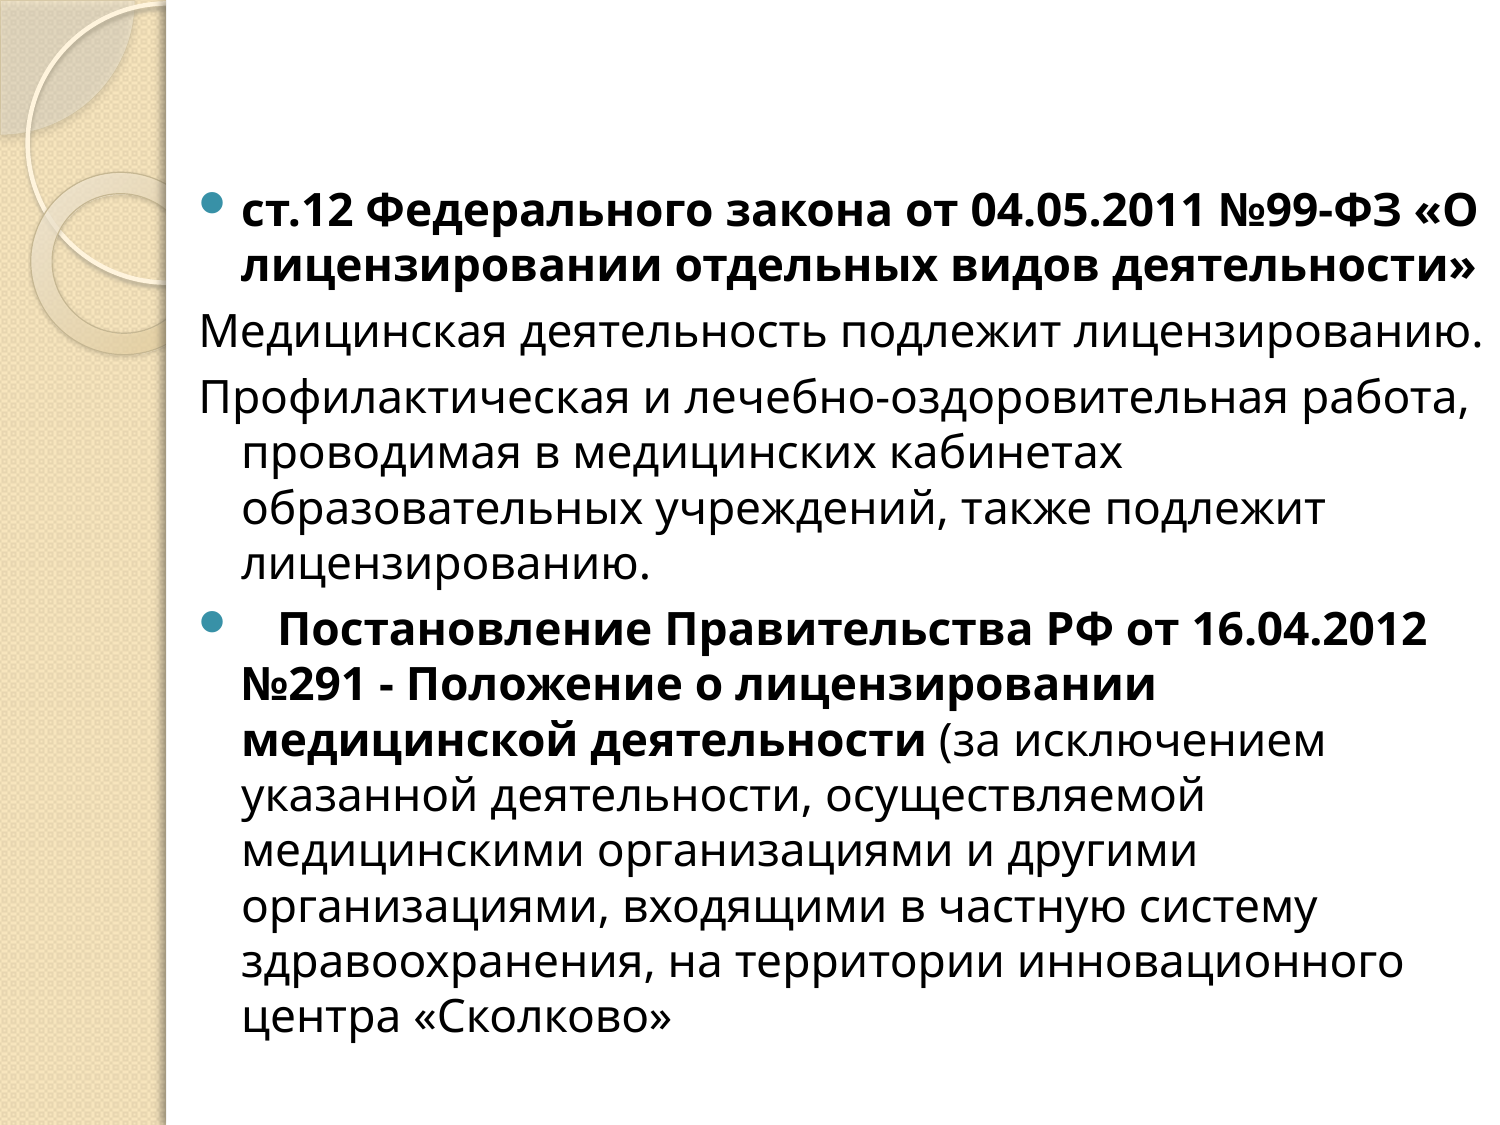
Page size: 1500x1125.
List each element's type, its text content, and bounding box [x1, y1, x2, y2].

list ст.12 Федерального закона от 04.05.2011 №99-ФЗ «О лицензировании отдельных видов деятельности» Медицинская деятельность подлежит лицензированию. Профилактическая и лечебно-оздоровительная работа, проводимая в медицинских кабинетах образовательных учреждений, также подлежит лицензированию. Постановление Правительства РФ от 16.04.2012 №291 - Положение о лицензировании медицинской деятельности (за исключением указанной деятельности, осуществляемой медицинскими организациями и другими организациями, входящими в частную систему здравоохранения, на территории инновационного центра «Сколково» [171, 172, 1500, 1125]
